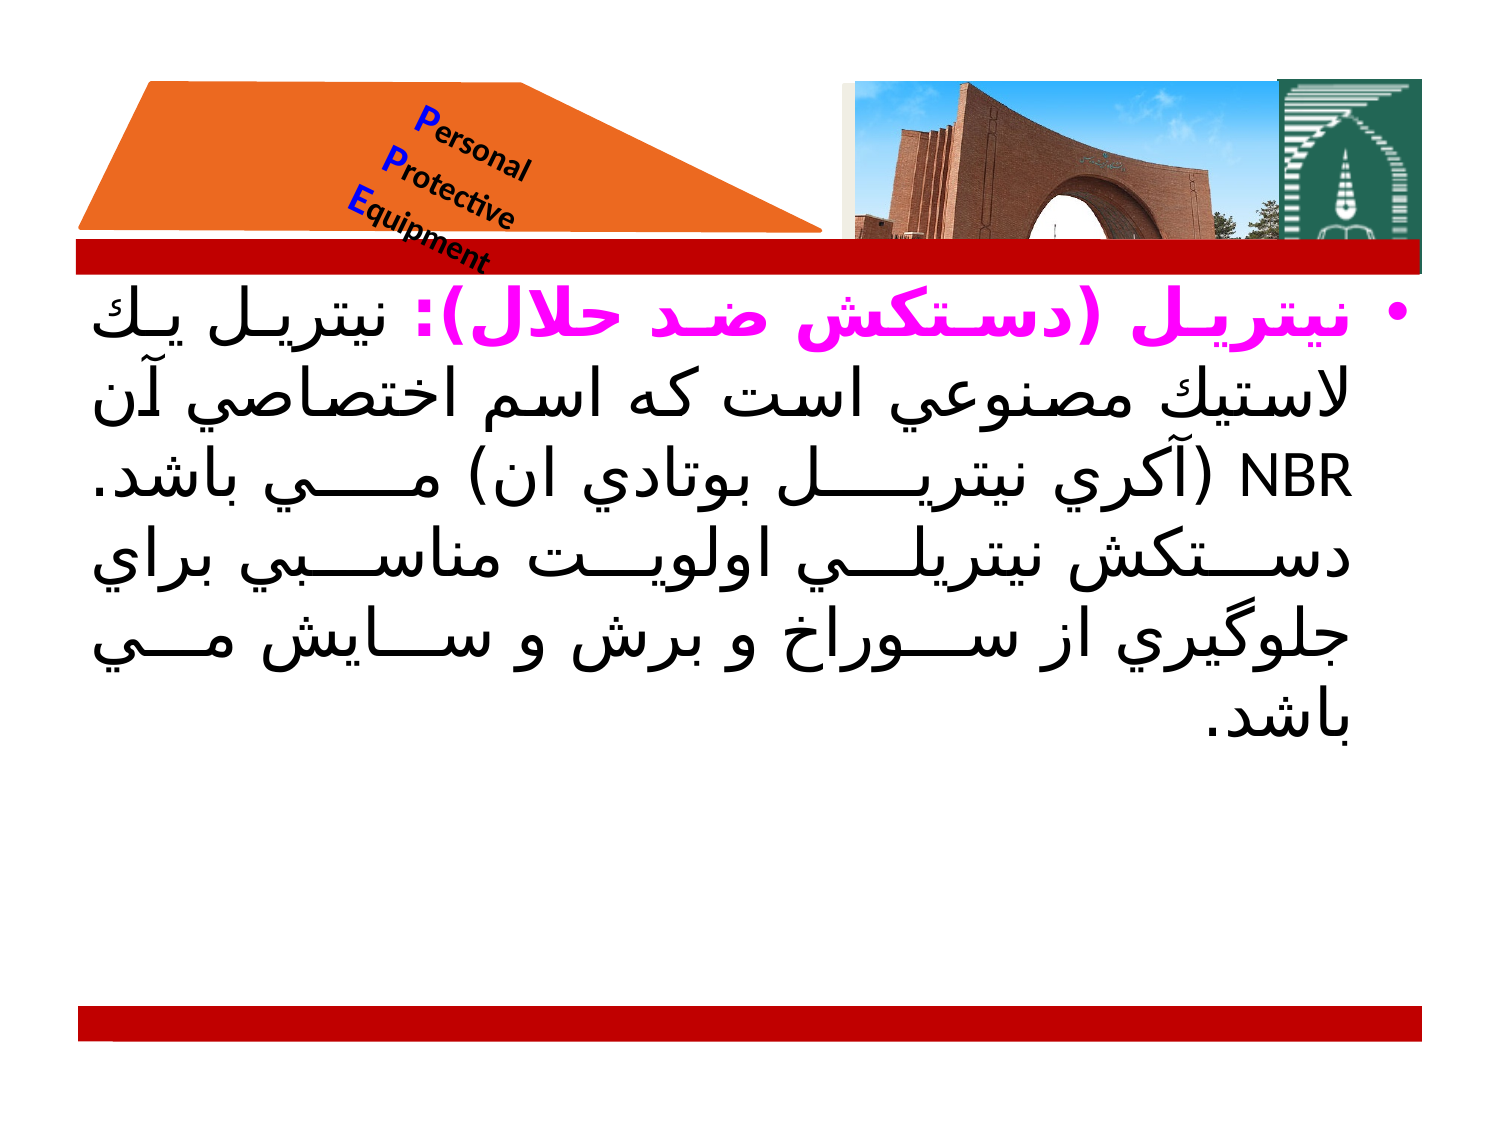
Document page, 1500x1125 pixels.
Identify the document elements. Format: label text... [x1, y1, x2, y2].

list نيتريل (دستكش ضد حلال): نيتريل يك لاستيك مصنوعي است كه اسم اختصاصي آن NBR (آكري نيتريل بوتادي ان) مي باشد. دستكش نيتريلي اولويت مناسبي براي جلوگيري از سوراخ و برش و سايش مي باشد. [75, 262, 1425, 1005]
picture [855, 79, 1422, 262]
